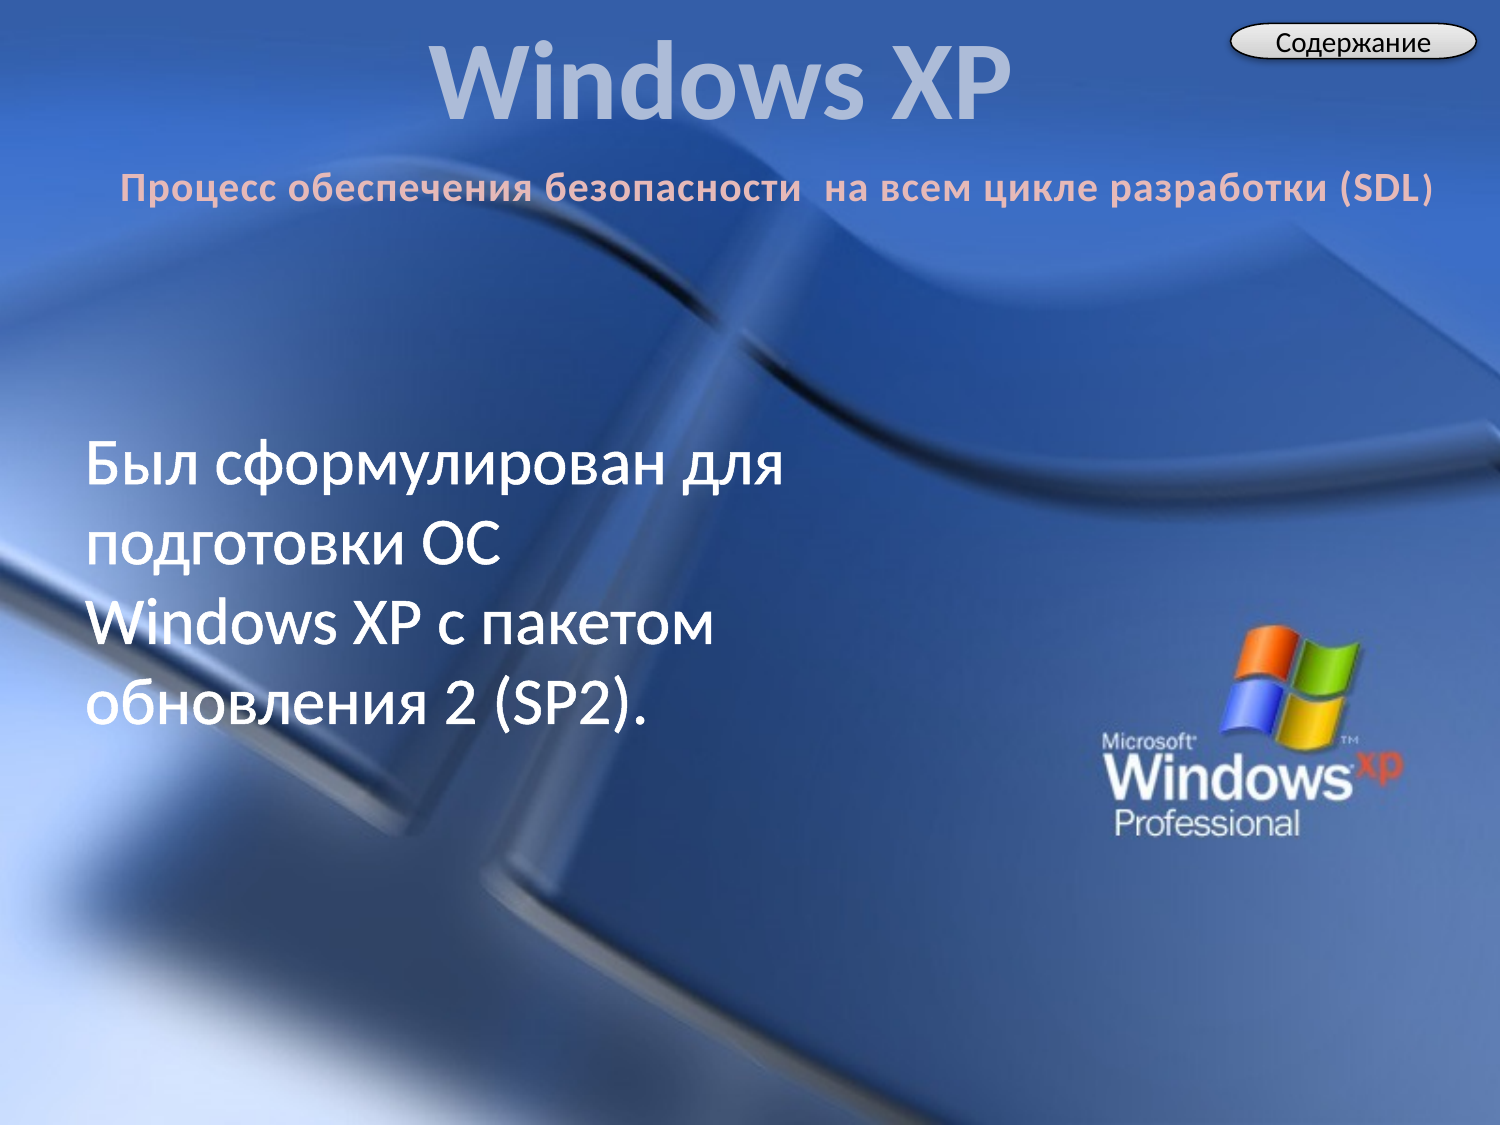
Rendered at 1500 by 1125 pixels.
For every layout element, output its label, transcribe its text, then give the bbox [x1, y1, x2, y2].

picture [0, 0, 1500, 1125]
text_box Был сформулирован для подготовки ОС Windows XP с пакетом обновления 2 (SP2). [70, 410, 821, 745]
text_box Процесс обеспечения безопасности на всем цикле разработки (SDL) [105, 152, 1500, 218]
text_box Windows XP [413, 0, 1029, 150]
text_box Содержание [1229, 22, 1478, 60]
